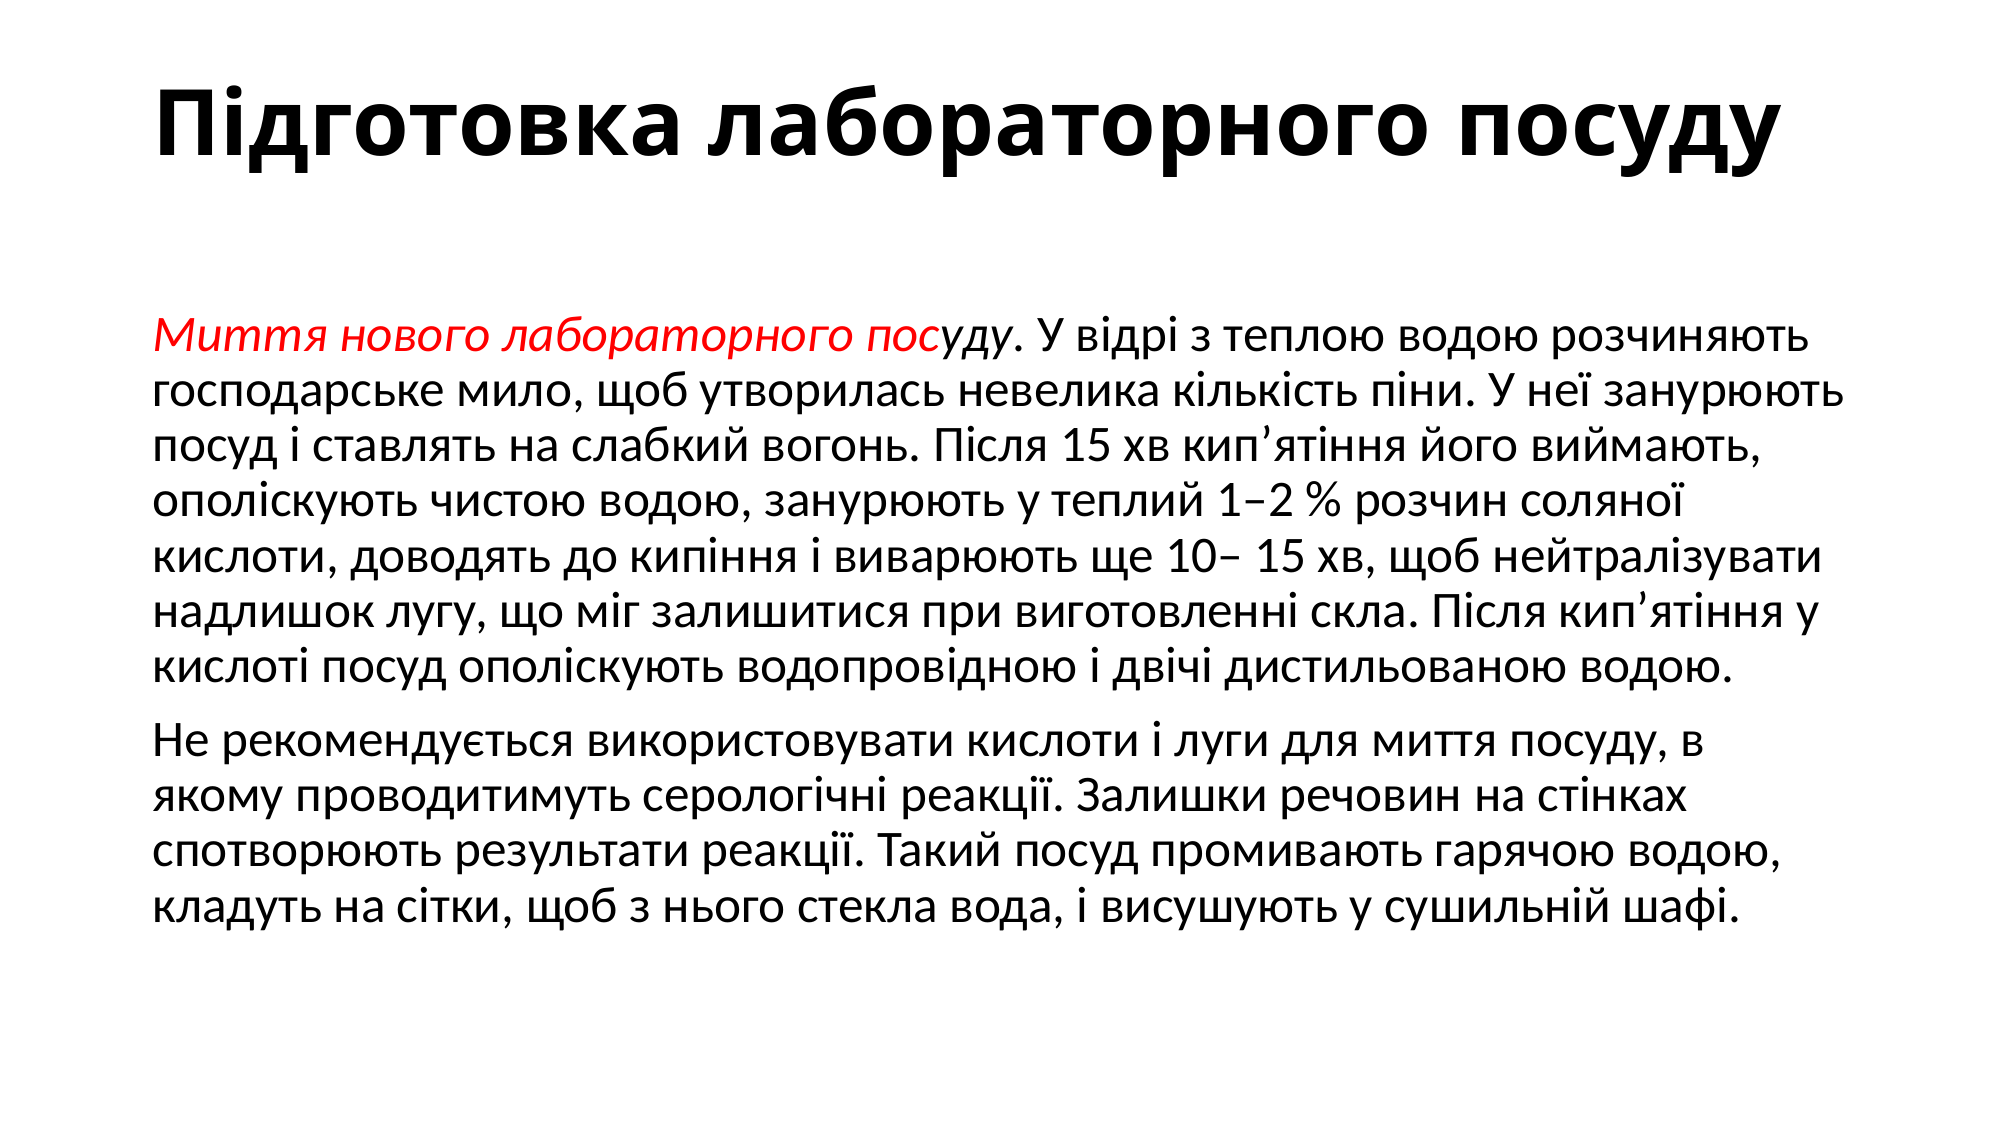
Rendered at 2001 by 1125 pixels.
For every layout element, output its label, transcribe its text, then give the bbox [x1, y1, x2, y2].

title Підготовка лабораторного посуду [137, 59, 1863, 192]
list Миття нового лабораторного посуду. У відрі з теплою водою розчиняють господарське мило, щоб утворилась невелика кількість піни. У неї занурюють посуд і ставлять на слабкий вогонь. Після 15 хв кип’ятіння його виймають, ополіскують чистою водою, занурюють у теплий 1–2 % розчин соляної кислоти, доводять до кипіння і виварюють ще 10– 15 хв, щоб нейтралізувати надлишок лугу, що міг залишитися при виготовленні скла. Після кип’ятіння у кислоті посуд ополіскують водопровідною і двічі дистильованою водою. Не рекомендується використовувати кислоти і луги для миття посуду, в якому проводитимуть серологічні реакції. Залишки речовин на стінках спотворюють результати реакції. Такий посуд промивають гарячою водою, кладуть на сітки, щоб з нього стекла вода, і висушують у сушильній шафі. [137, 299, 1863, 1014]
